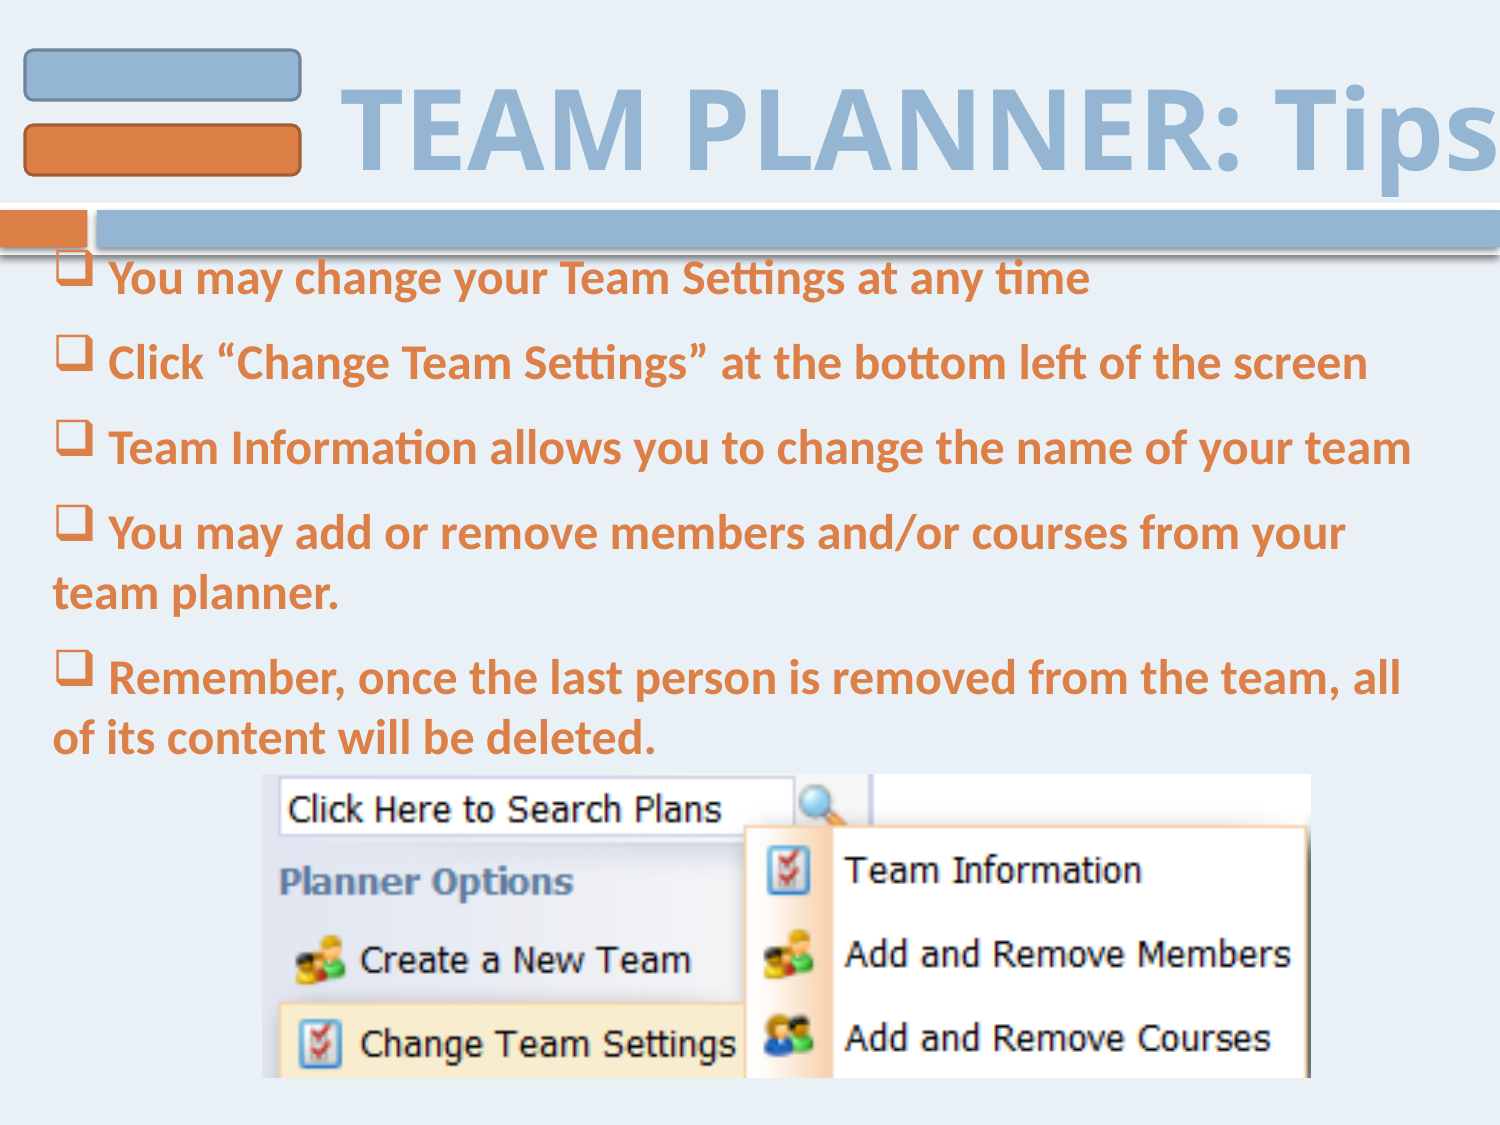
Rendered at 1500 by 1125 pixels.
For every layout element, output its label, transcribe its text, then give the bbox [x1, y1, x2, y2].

text_box [23, 123, 302, 177]
text_box TEAM PLANNER: Tips [324, 24, 1500, 225]
text_box [23, 48, 302, 102]
picture [262, 774, 1311, 1079]
text_box You may change your Team Settings at any time Click “Change Team Settings” at the bottom left of the screen Team Information allows you to change the name of your team You may add or remove members and/or courses from your team planner. Remember, once the last person is removed from the team, all of its content will be deleted. [37, 237, 1463, 773]
